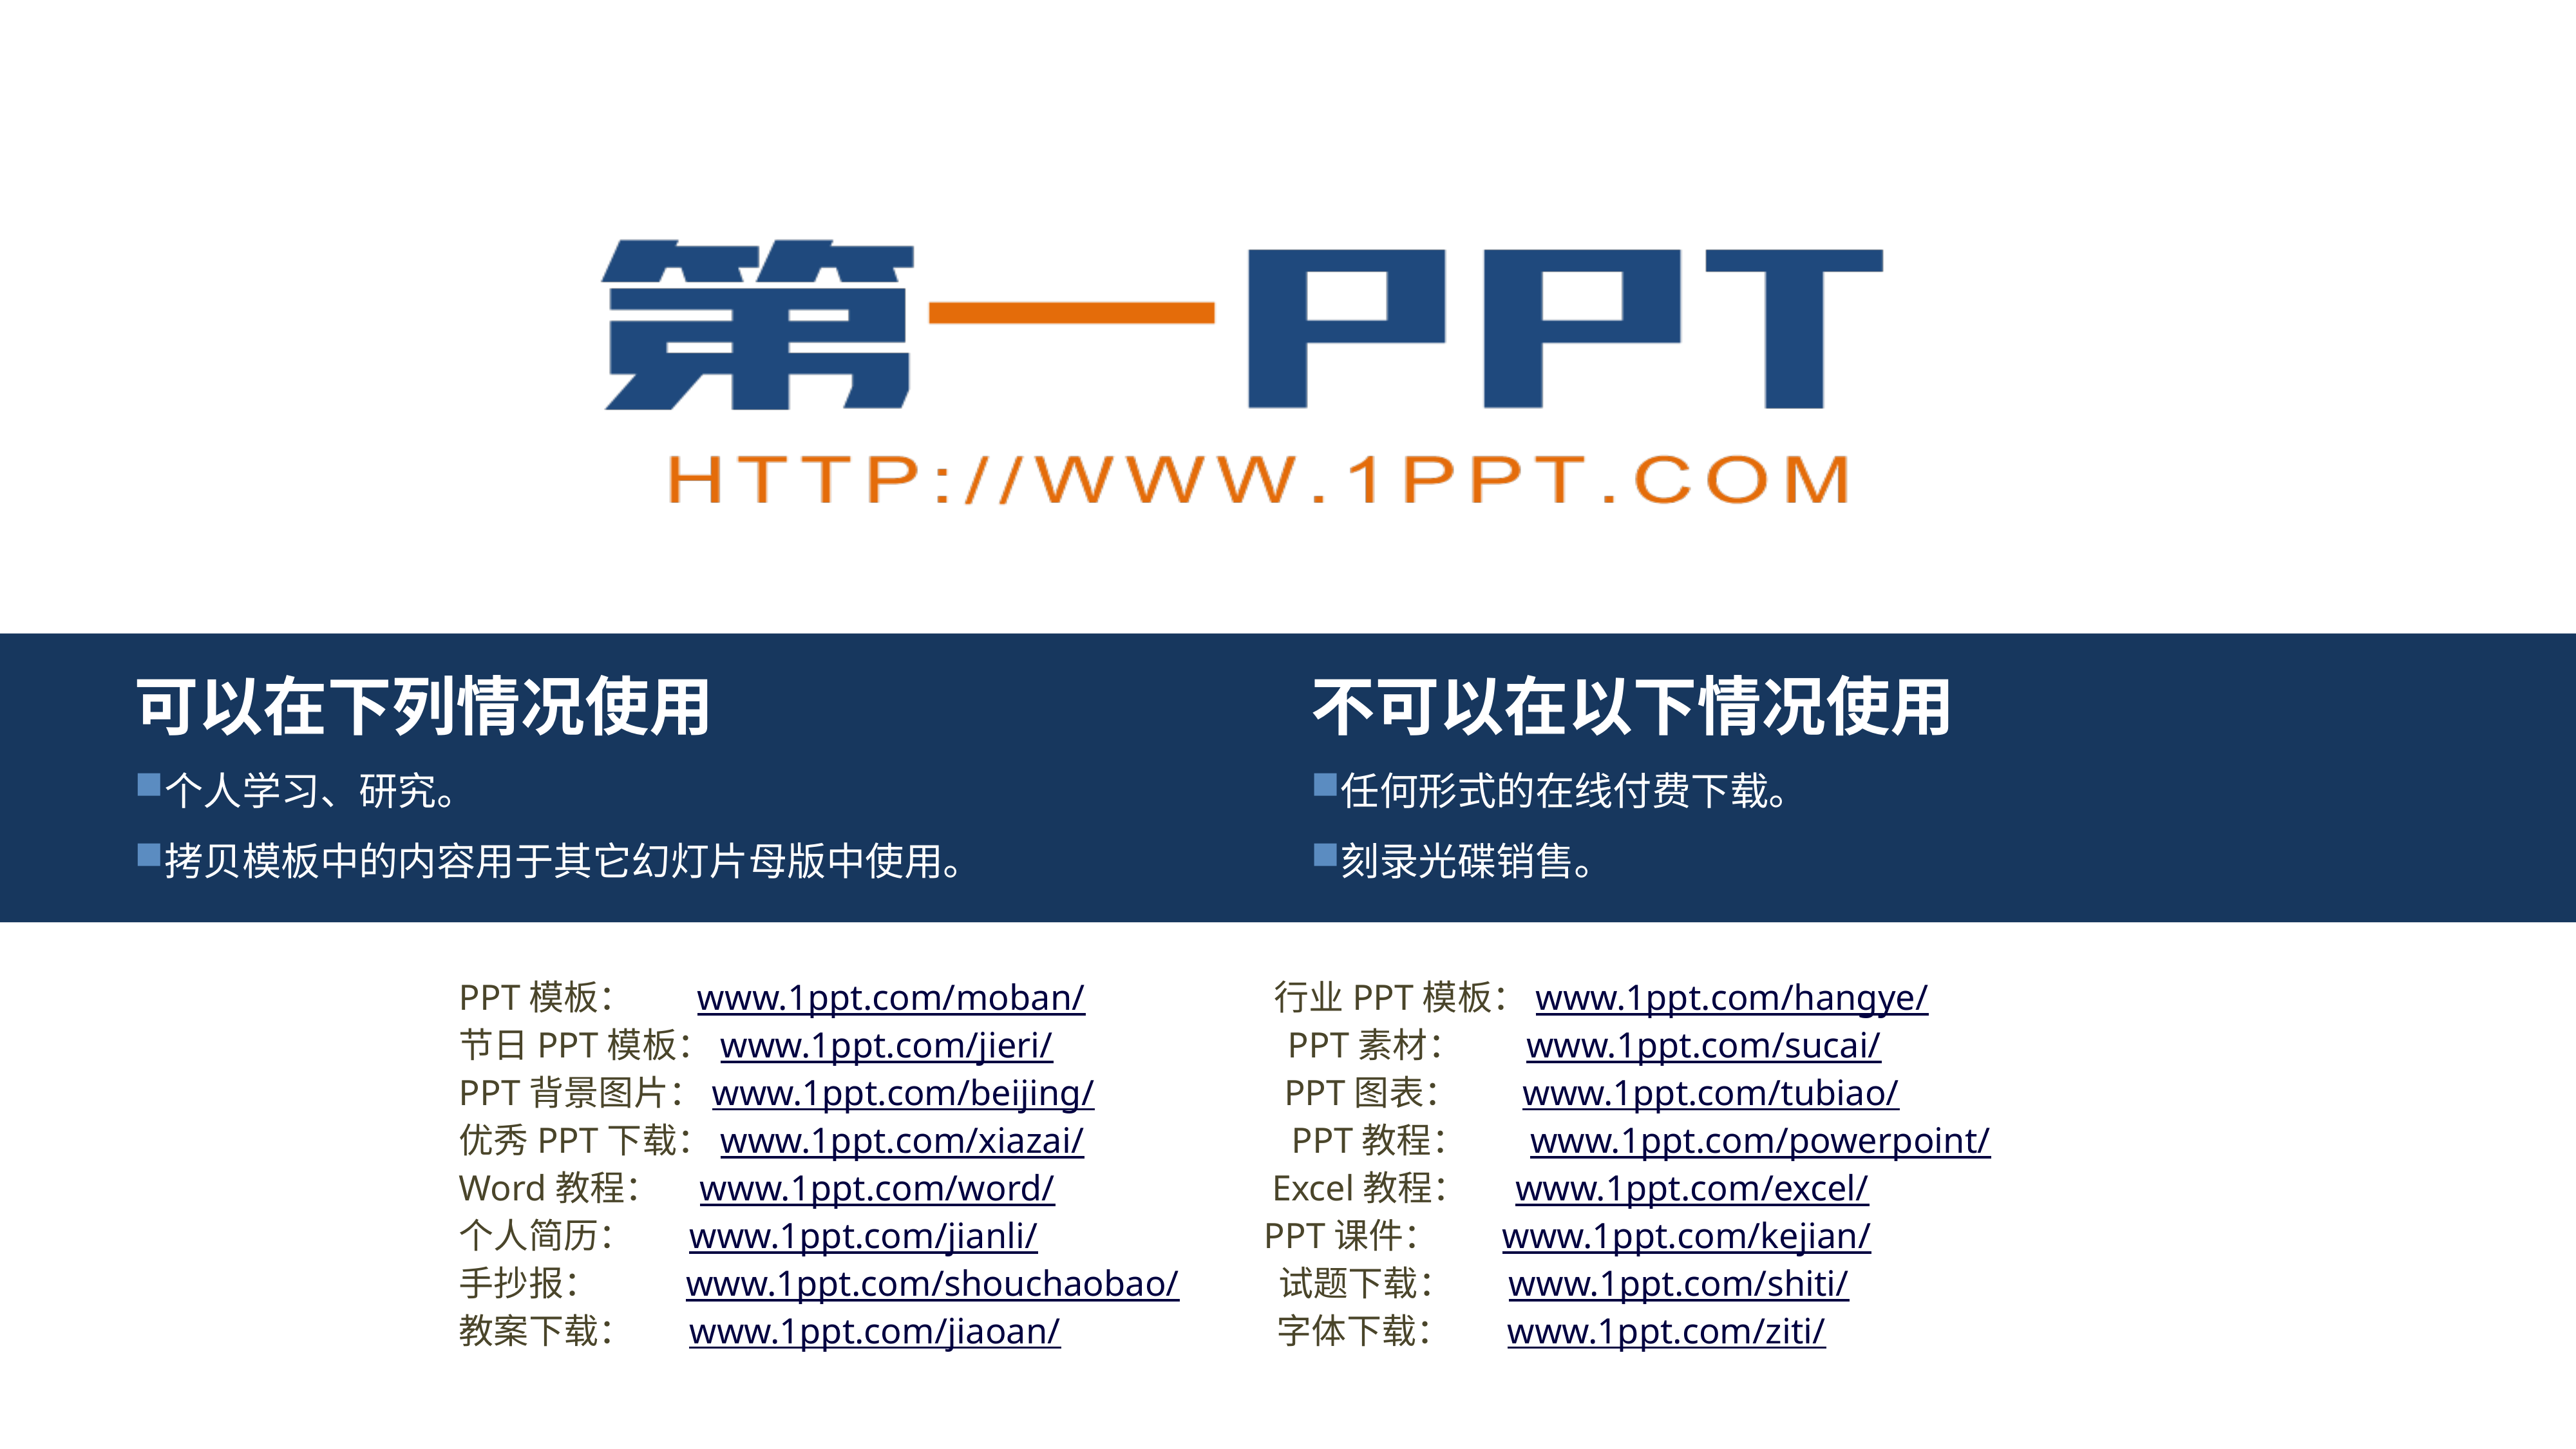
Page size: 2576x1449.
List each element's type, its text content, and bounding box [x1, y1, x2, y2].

text_box 不可以在以下情况使用 任何形式的在线付费下载。 刻录光碟销售。 [1287, 654, 2445, 907]
picture [411, 75, 2079, 573]
text_box 可以在下列情况使用 个人学习、研究。 拷贝模板中的内容用于其它幻灯片母版中使用。 [111, 654, 1268, 907]
text_box PPT模板： www.1ppt.com/moban/ 行业PPT模板：www.1ppt.com/hangye/ 节日PPT模板：www.1ppt.com/jieri/ PPT素材： www.1ppt.com/sucai/ PPT背景图片：www.1ppt.com/beijing/ PPT图表： www.1ppt.com/tubiao/ 优秀PPT下载：www.1ppt.com/xiazai/ PPT教程： www.1ppt.com/powerpoint/ Word教程： www.1ppt.com/word/ Excel教程： www.1ppt.com/excel/ 个人简历： www.1ppt.com/jianli/ PPT课件： www.1ppt.com/kejian/ 手抄报： www.1ppt.com/shouchaobao/ 试题下载： www.1ppt.com/shiti/ 教案下载： www.1ppt.com/jiaoan/ 字体下载： www.1ppt.com/ziti/ [435, 936, 2344, 1396]
text_box [0, 633, 2576, 923]
